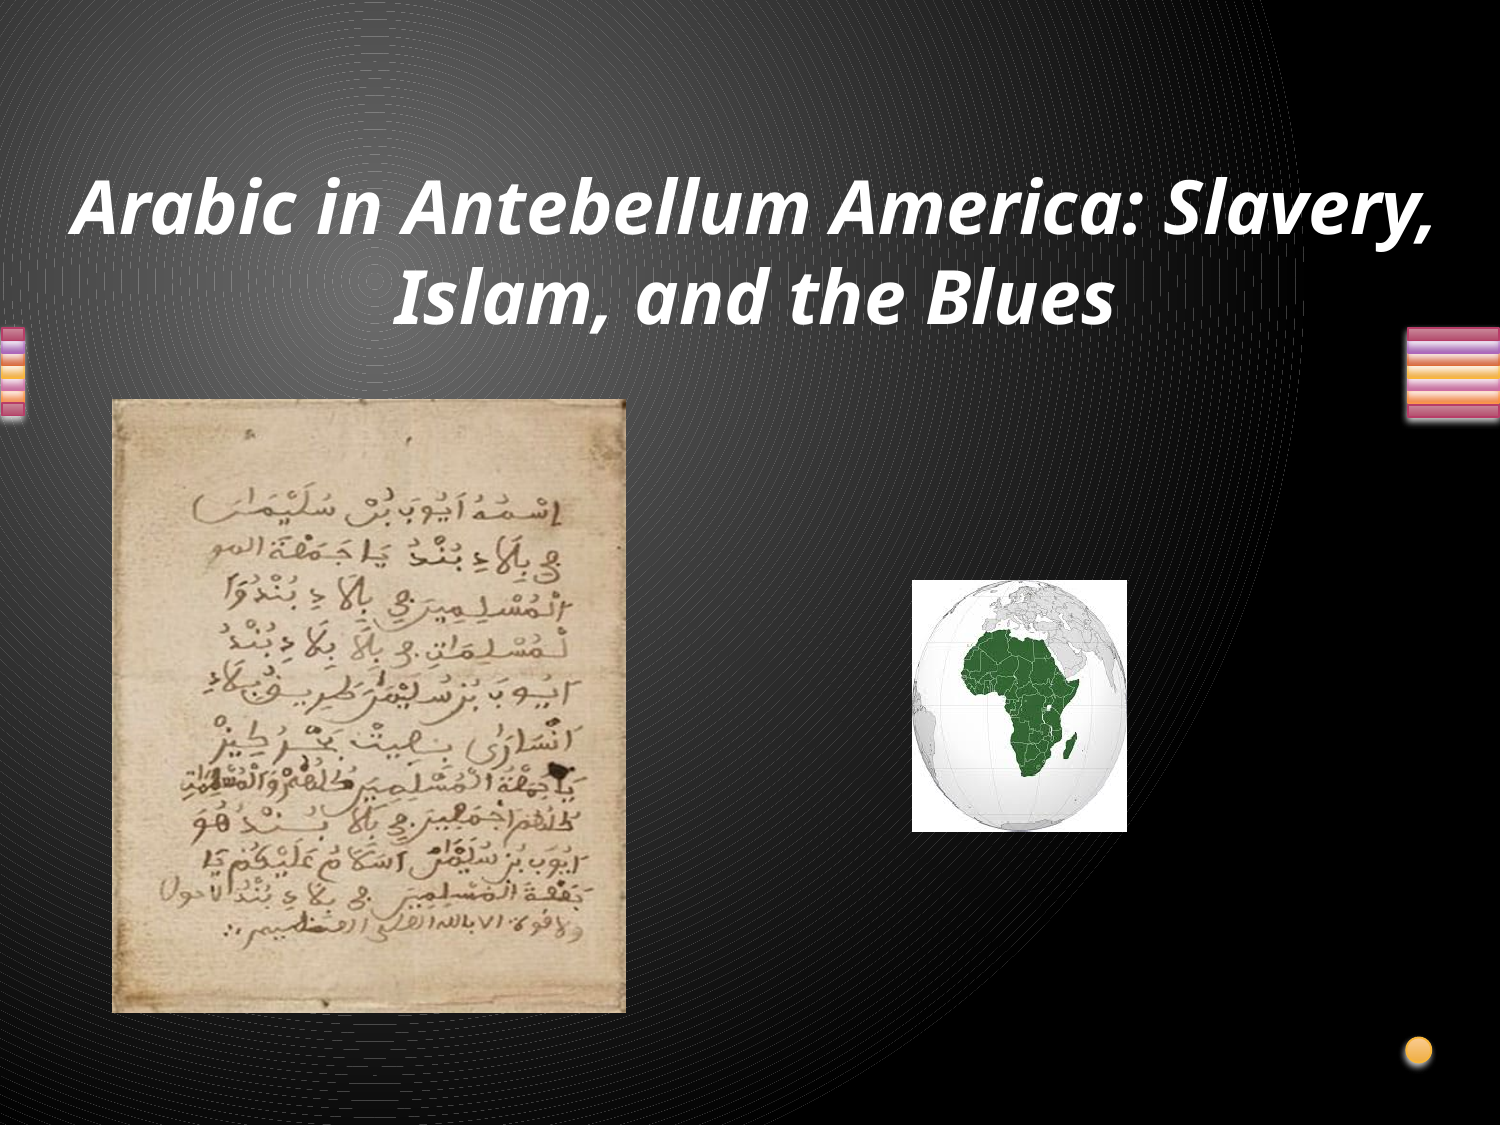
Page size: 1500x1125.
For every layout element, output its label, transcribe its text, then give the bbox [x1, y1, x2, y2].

text_box [662, 509, 1438, 765]
title Arabic in Antebellum America: Slavery, Islam, and the Blues [24, 37, 1488, 438]
picture [912, 580, 1127, 832]
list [112, 399, 626, 1013]
list [687, 774, 1438, 1084]
